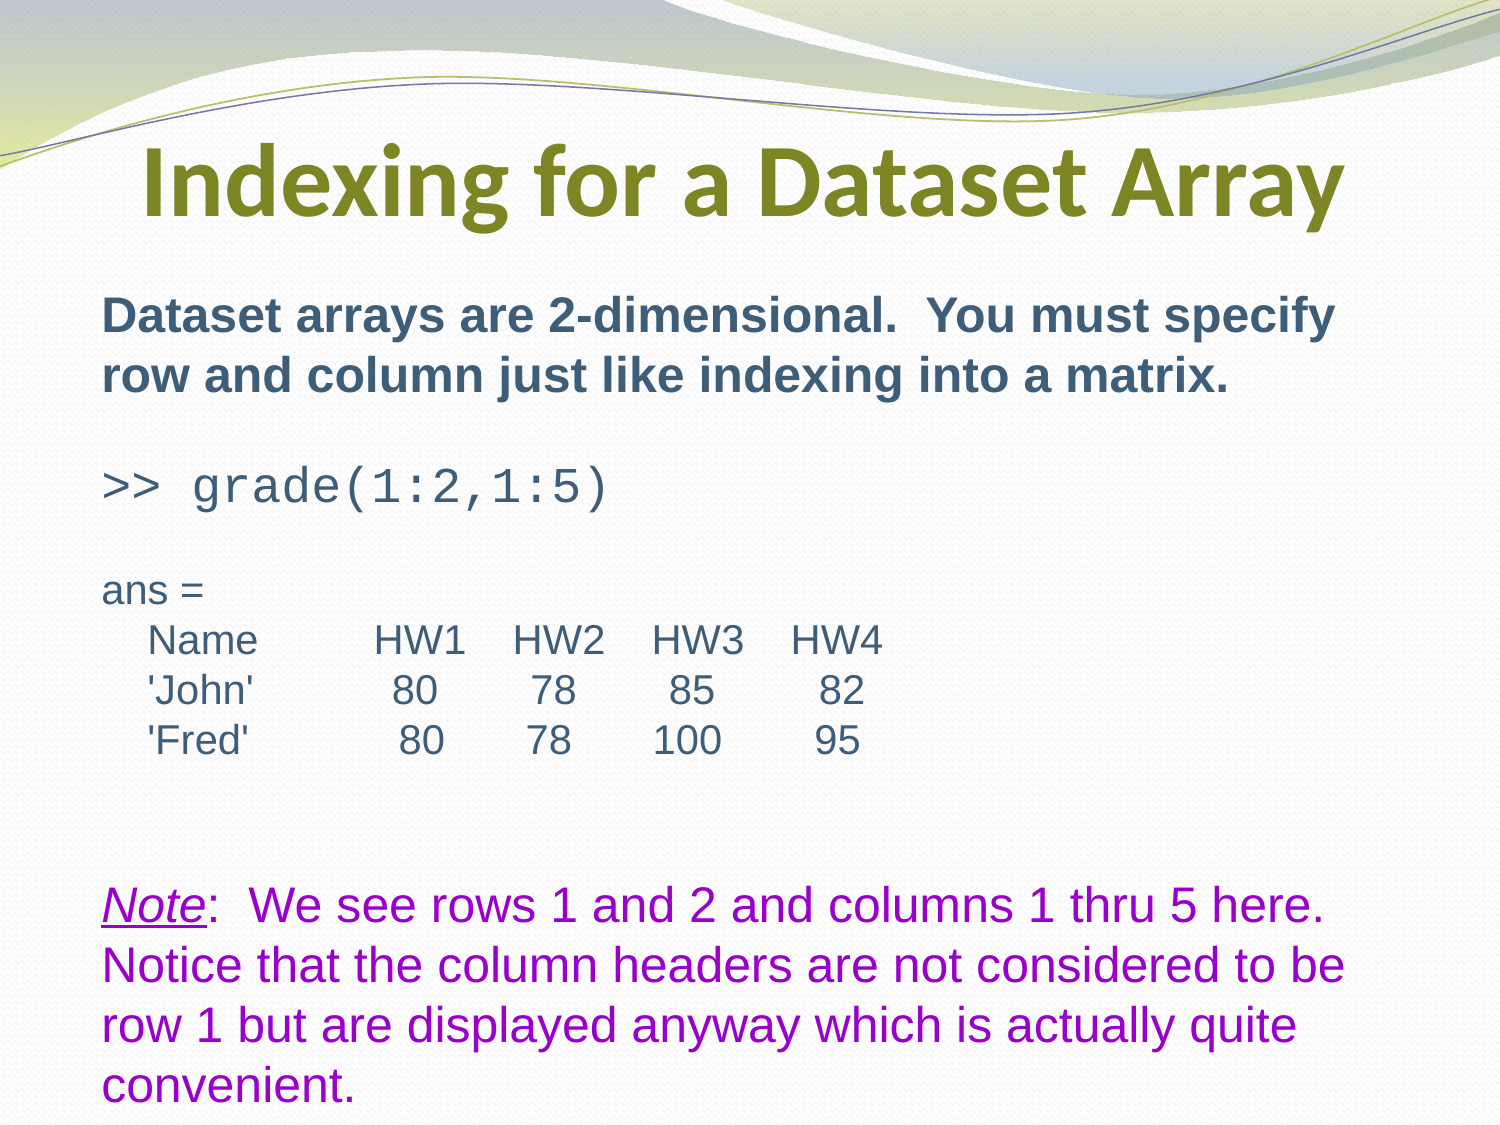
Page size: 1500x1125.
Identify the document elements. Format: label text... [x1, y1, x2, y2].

title Indexing for a Dataset Array [62, 50, 1425, 238]
text_box Dataset arrays are 2-dimensional. You must specify row and column just like indexing into a matrix. >> grade(1:2,1:5) ans = Name HW1 HW2 HW3 HW4 'John' 80 78 85 82 'Fred' 80 78 100 95 Note: We see rows 1 and 2 and columns 1 thru 5 here. Notice that the column headers are not considered to be row 1 but are displayed anyway which is actually quite convenient. [86, 275, 1449, 1120]
